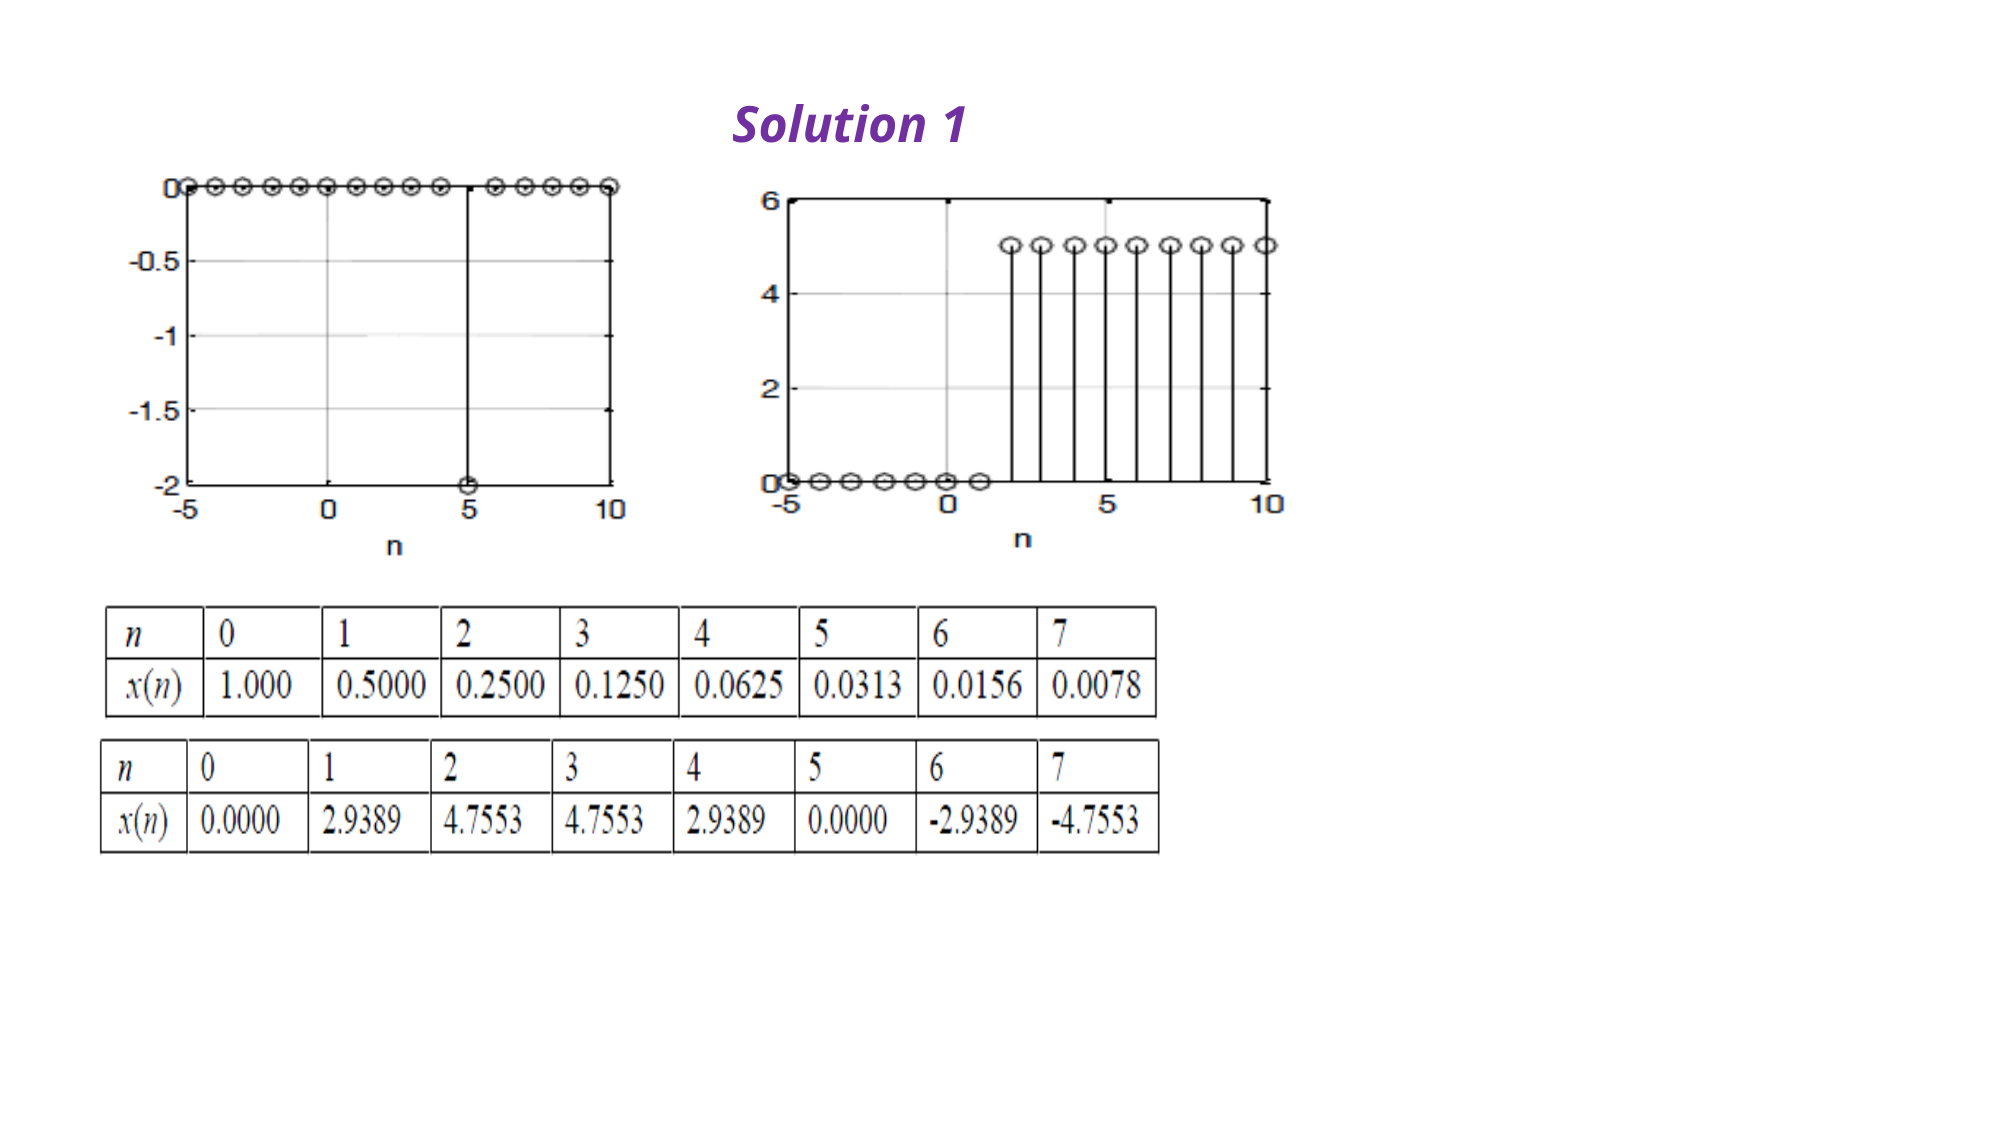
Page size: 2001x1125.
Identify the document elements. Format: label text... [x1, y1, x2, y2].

picture [93, 598, 1167, 867]
picture [127, 160, 651, 560]
text_box Solution 1 [717, 80, 983, 160]
picture [754, 178, 1300, 560]
